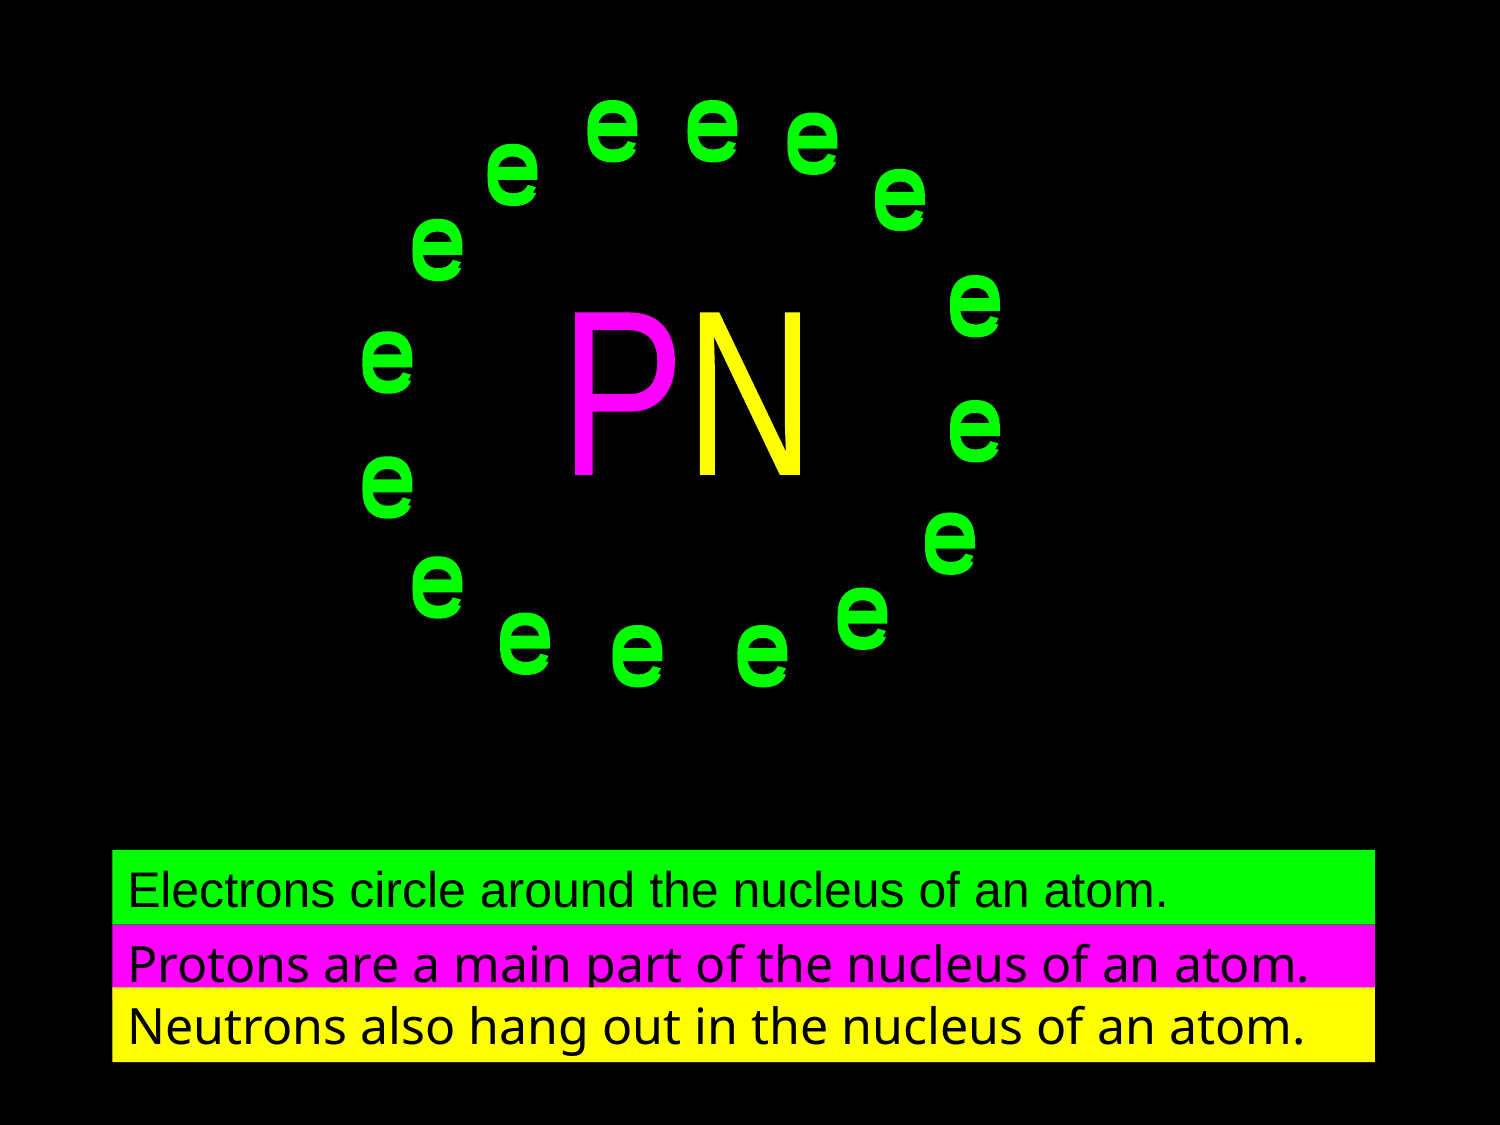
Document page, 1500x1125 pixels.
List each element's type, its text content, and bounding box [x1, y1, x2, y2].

text_box Neutrons also hang out in the nucleus of an atom. [112, 987, 1375, 1063]
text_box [574, 312, 801, 476]
text_box Electrons circle around the nucleus of an atom. [112, 849, 1375, 924]
text_box Protons are a main part of the nucleus of an atom. [112, 924, 1375, 987]
